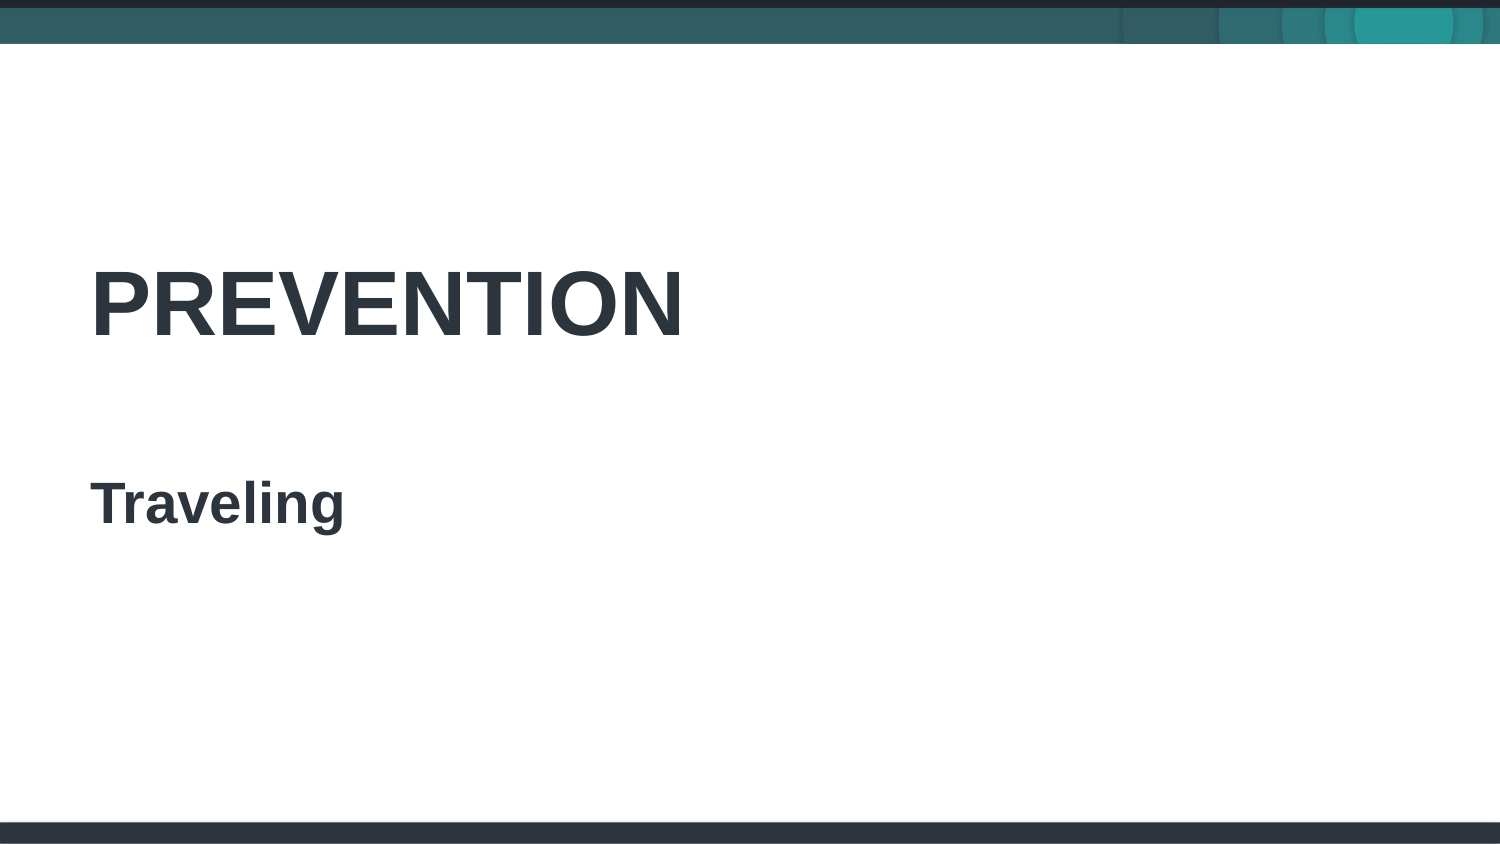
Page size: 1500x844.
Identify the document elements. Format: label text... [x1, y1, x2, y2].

list Traveling [75, 457, 1350, 643]
title prevention [75, 257, 1350, 440]
picture [0, 0, 1500, 44]
